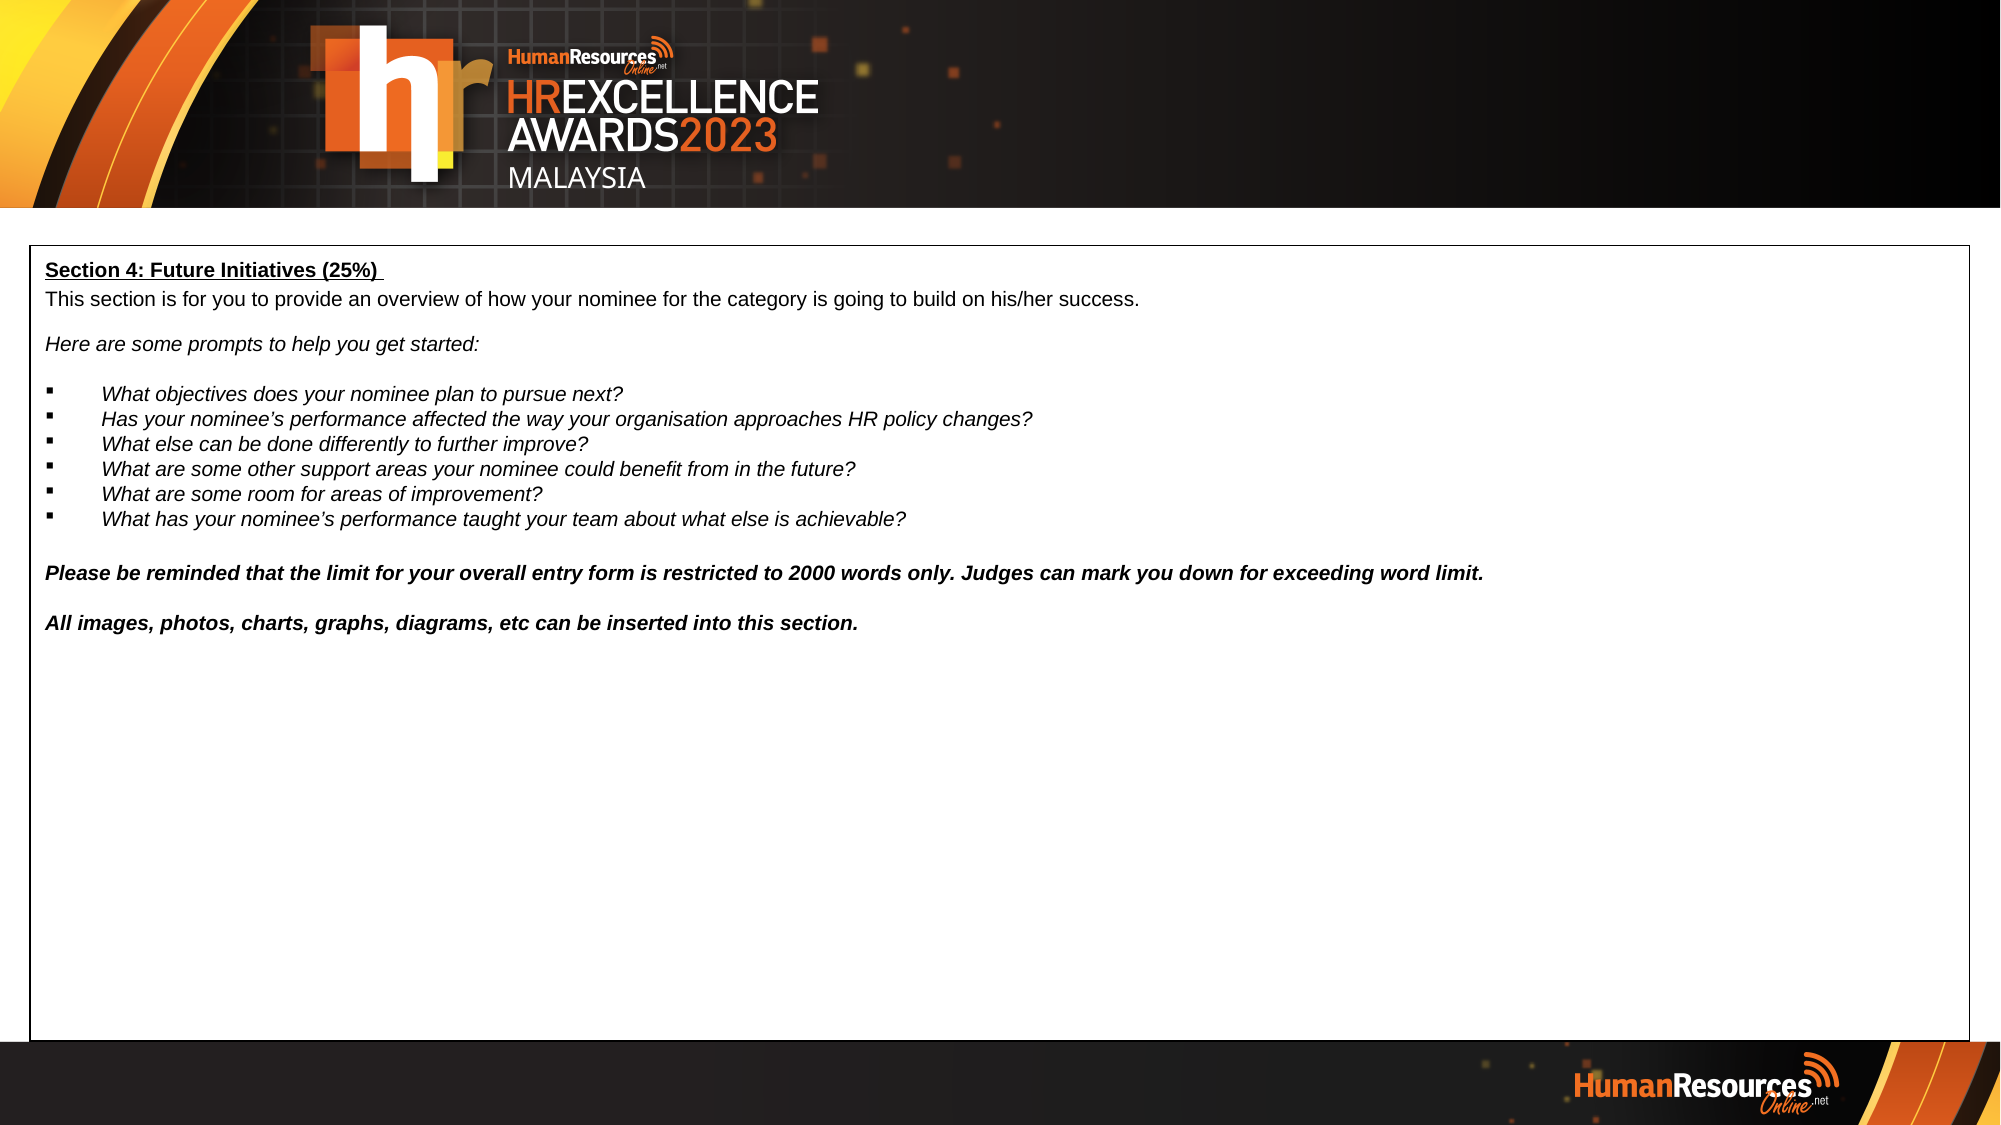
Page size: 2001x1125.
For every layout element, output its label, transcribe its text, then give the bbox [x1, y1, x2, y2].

text_box MALAYSIA [492, 151, 790, 202]
picture [0, 0, 2001, 1125]
text_box Section 4: Future Initiatives (25%) This section is for you to provide an overview of how your nominee for the category is going to build on his/her success. Here are some prompts to help you get started: What objectives does your nominee plan to pursue next? Has your nominee’s performance affected the way your organisation approaches HR policy changes? What else can be done differently to further improve? What are some other support areas your nominee could benefit from in the future? What are some room for areas of improvement? What has your nominee’s performance taught your team about what else is achievable? Please be reminded that the limit for your overall entry form is restricted to 2000 words only. Judges can mark you down for exceeding word limit. All images, photos, charts, graphs, diagrams, etc can be inserted into this section. [30, 245, 1970, 1042]
